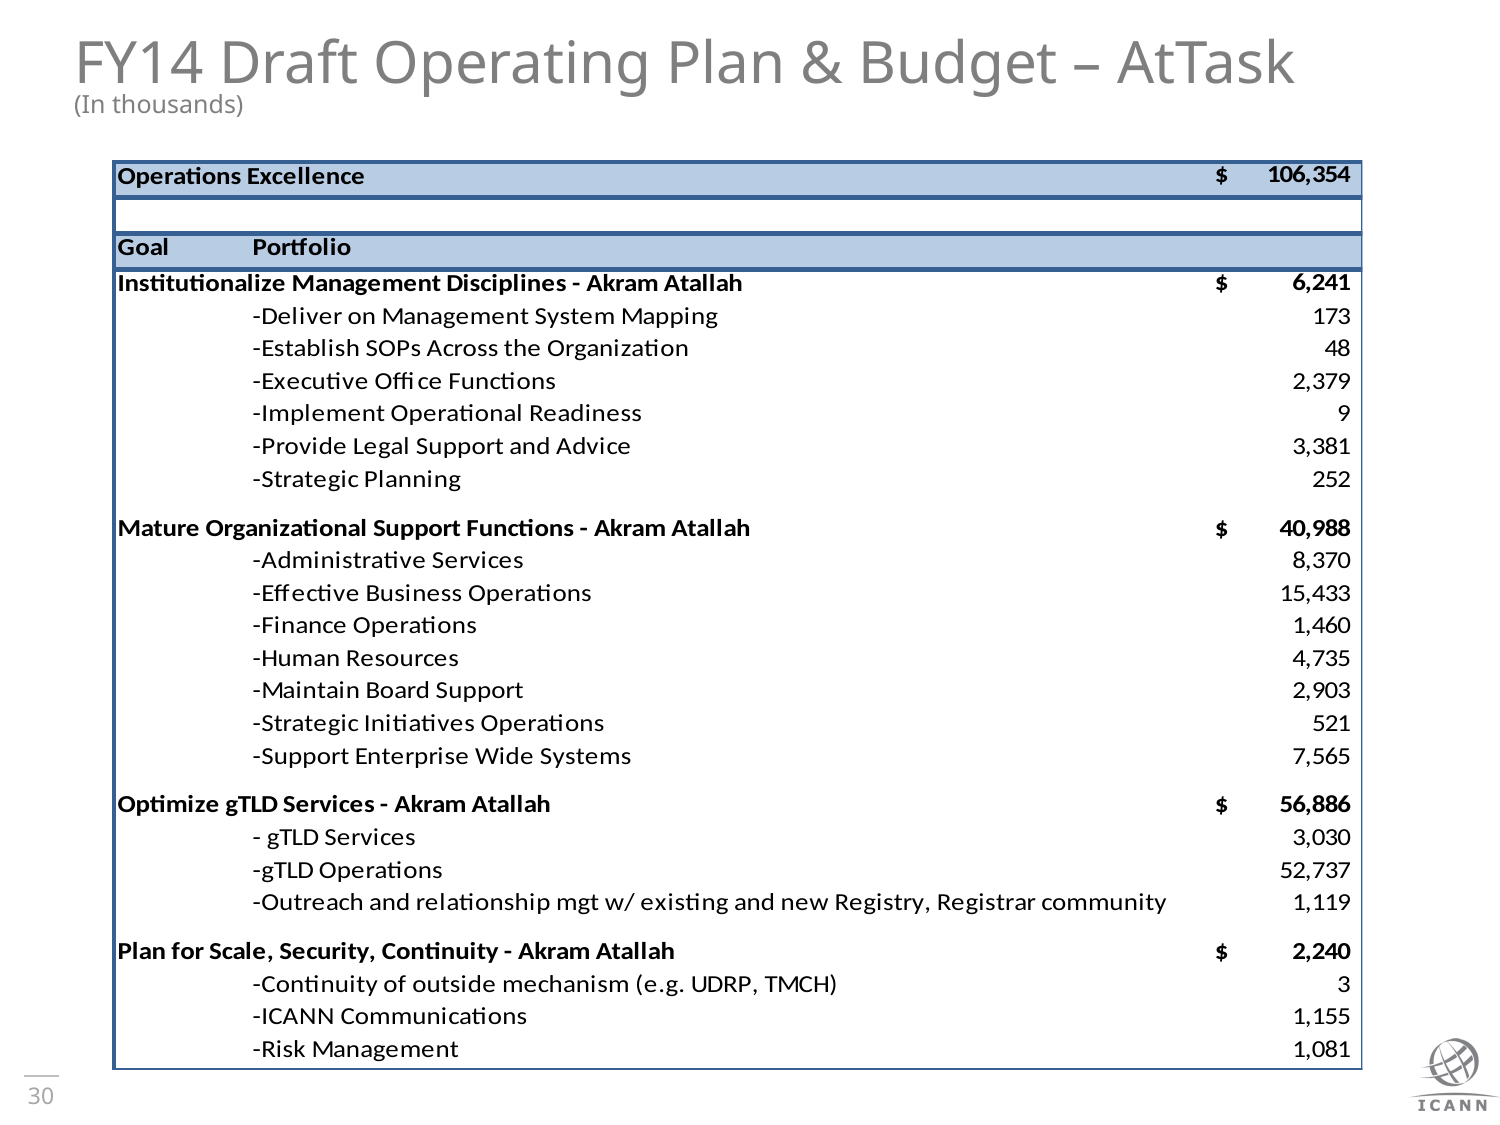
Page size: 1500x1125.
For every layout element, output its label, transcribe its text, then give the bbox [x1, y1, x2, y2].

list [111, 160, 1365, 1072]
title FY14 Draft Operating Plan & Budget – AtTask (In thousands) [59, 30, 1476, 128]
picture [1409, 1038, 1500, 1111]
